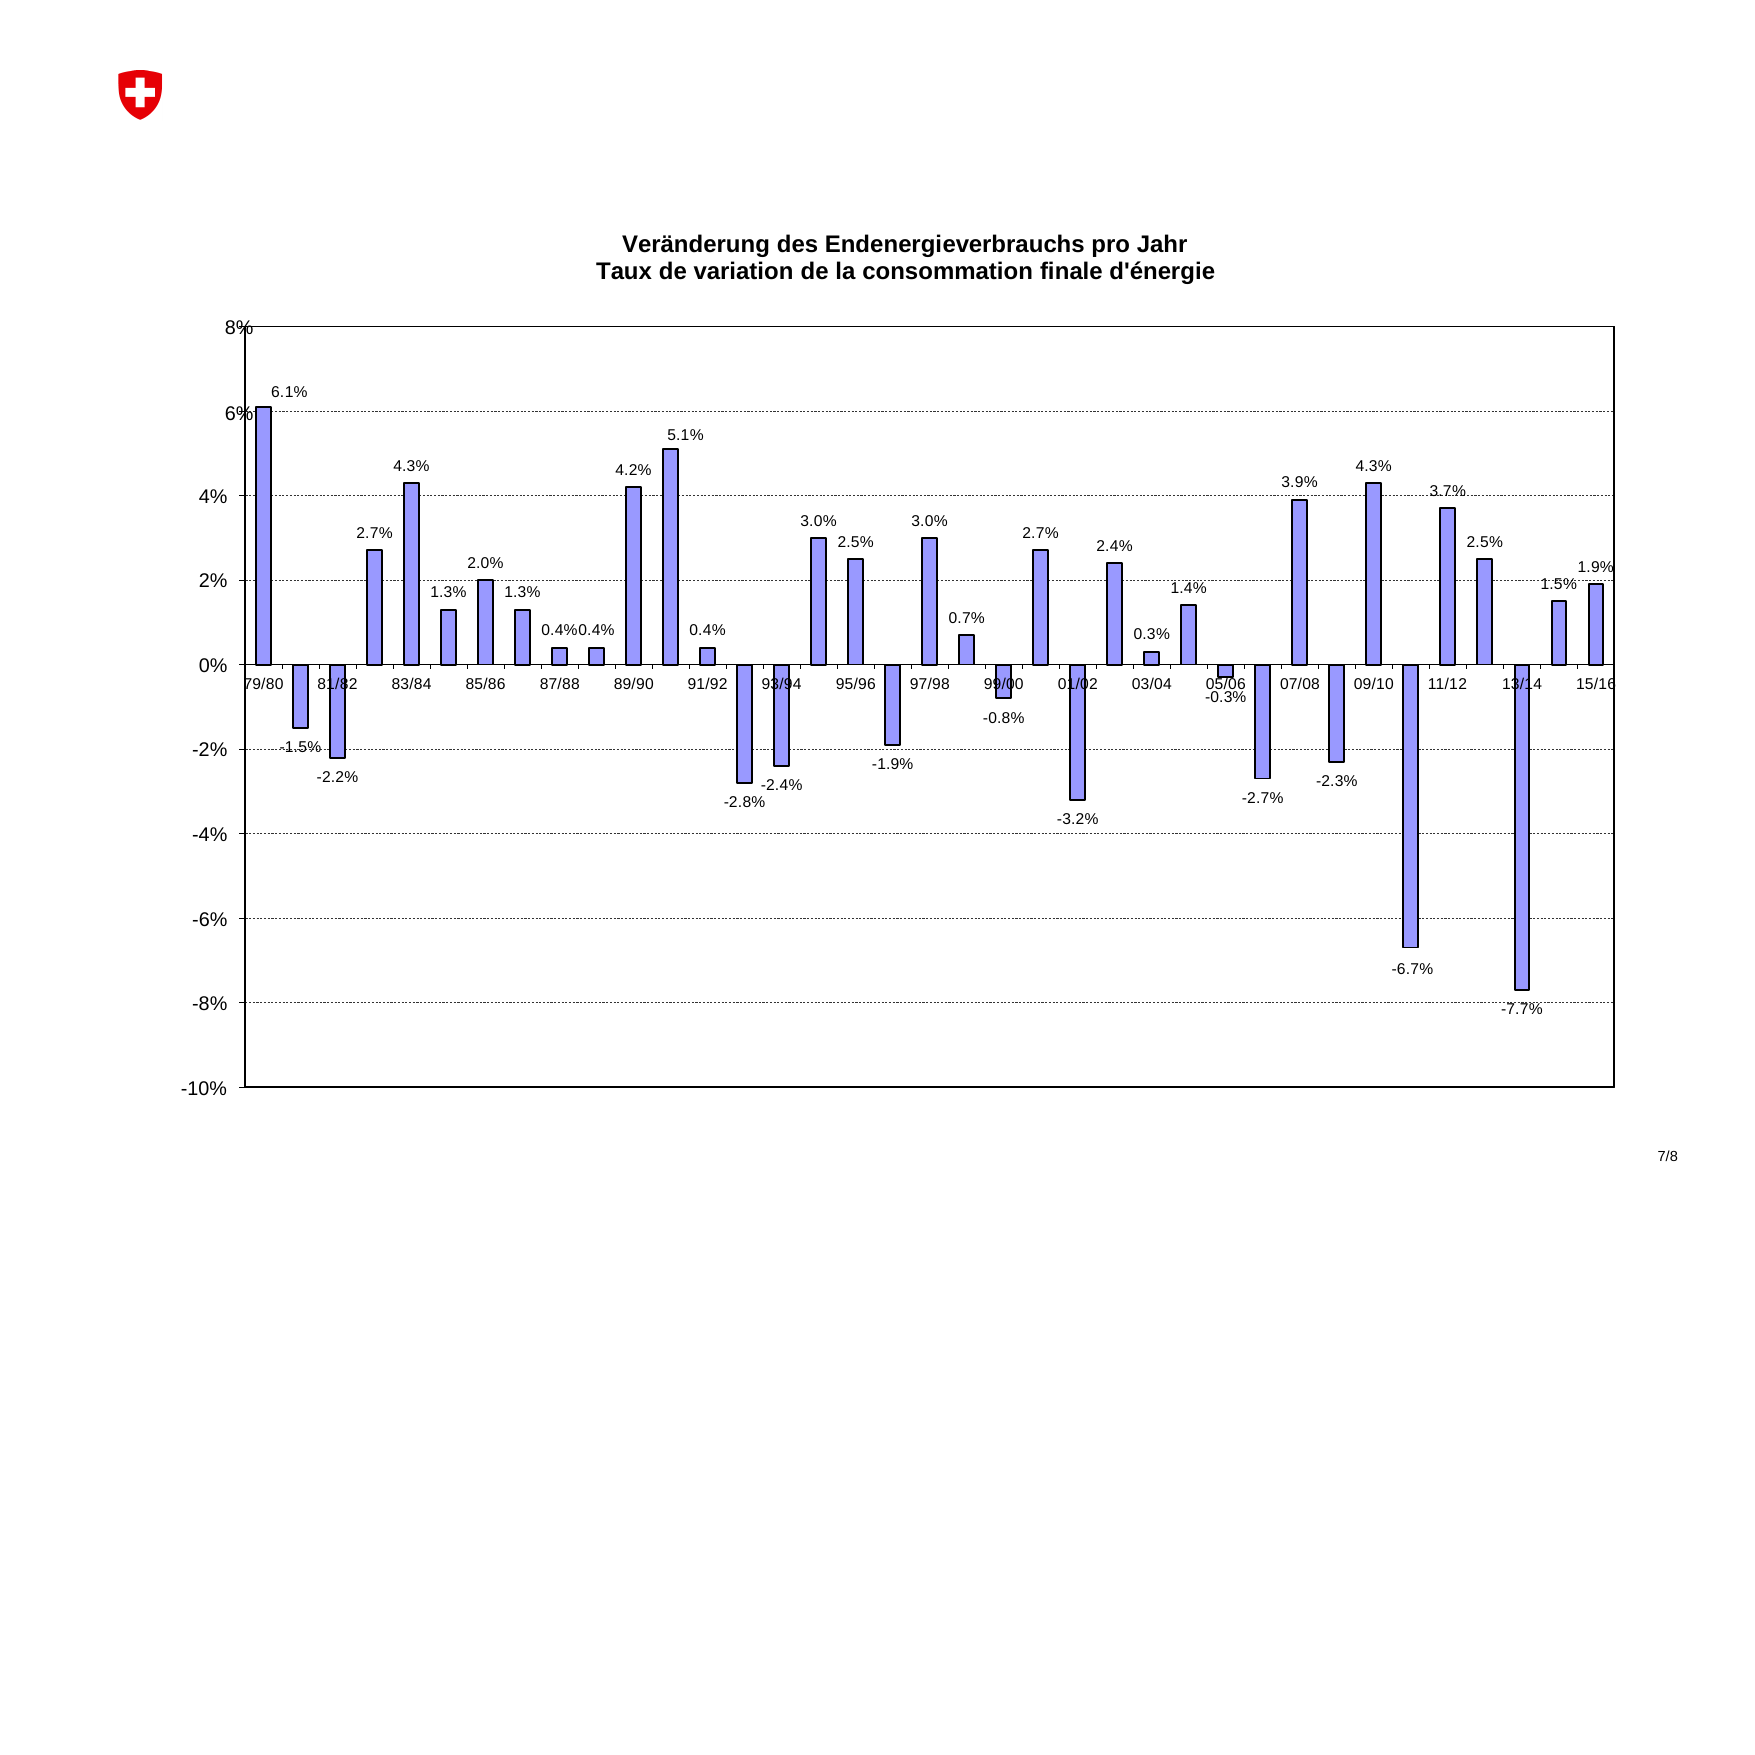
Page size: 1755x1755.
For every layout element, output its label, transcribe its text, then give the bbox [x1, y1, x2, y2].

text_box -0.8% [980, 707, 1028, 727]
text_box [1366, 482, 1382, 664]
text_box [1070, 665, 1086, 673]
text_box Veränderung des Endenergieverbrauchs pro Jahr Taux de variation de la consommation finale d'énergie 8% 6.1% 6% 5.1% [196, 229, 1219, 444]
text_box 3.9% [1279, 472, 1321, 492]
text_box [330, 665, 346, 673]
text_box 93/94 [759, 673, 805, 693]
text_box 11/12 [1425, 673, 1471, 693]
text_box 0.3% [1131, 624, 1173, 644]
text_box 1.5% [1538, 573, 1580, 593]
text_box 07/08 [1277, 673, 1323, 693]
text_box 91/92 [685, 673, 731, 693]
text_box 1.4% [1168, 577, 1210, 597]
text_box 01/02 [1055, 673, 1101, 693]
text_box [1440, 508, 1456, 664]
text_box 81/82 [315, 673, 361, 693]
text_box [1292, 499, 1308, 664]
text_box -2.4% [758, 775, 806, 794]
text_box 13/14 [1499, 673, 1545, 693]
text_box -2.2% [314, 766, 361, 786]
text_box -2.7% [1239, 787, 1287, 807]
text_box -4% [189, 821, 230, 846]
text_box 0.7% [946, 607, 988, 627]
text_box [1514, 693, 1530, 990]
text_box [922, 537, 938, 664]
text_box [1588, 584, 1604, 664]
text_box [700, 647, 716, 664]
picture [118, 70, 163, 121]
text_box [515, 609, 531, 664]
text_box -0.3% [1202, 686, 1250, 706]
text_box -1.5% [277, 737, 324, 756]
text_box 99/00 [981, 673, 1027, 693]
text_box [774, 693, 790, 766]
text_box [246, 665, 1615, 1088]
text_box 4.3% [391, 455, 433, 475]
text_box 2.4% [1094, 535, 1136, 555]
text_box 87/88 [537, 673, 583, 693]
text_box [552, 647, 568, 664]
text_box 7/8 [1653, 1147, 1680, 1182]
text_box [441, 609, 457, 664]
text_box [1514, 665, 1530, 673]
text_box [1181, 605, 1197, 664]
text_box -1.9% [869, 754, 917, 773]
text_box [1070, 693, 1086, 800]
text_box 0.4%0.4% [539, 620, 618, 639]
text_box [737, 665, 753, 783]
text_box -2.8% [721, 792, 769, 811]
text_box 15/16 [1573, 673, 1619, 693]
text_box 2.7% [1020, 522, 1062, 542]
text_box [1033, 550, 1049, 664]
text_box [404, 482, 420, 664]
text_box 85/86 [463, 673, 509, 693]
text_box -6% -6.7% [189, 906, 1435, 978]
text_box 83/84 [389, 673, 435, 693]
text_box 2.0% [465, 552, 507, 572]
text_box [774, 665, 790, 673]
text_box [1403, 665, 1419, 906]
text_box 79/80 [241, 673, 287, 693]
text_box [589, 647, 605, 664]
text_box -3.2% [1054, 808, 1102, 828]
text_box 4.2% [613, 459, 655, 479]
text_box [996, 693, 1012, 699]
text_box 1.9% [1575, 556, 1617, 576]
text_box 97/98 [907, 673, 953, 693]
text_box 95/96 [833, 673, 879, 693]
text_box [1255, 665, 1271, 779]
text_box [1144, 651, 1160, 664]
text_box [293, 665, 309, 728]
text_box [996, 665, 1012, 673]
text_box 1.3% [428, 582, 470, 602]
text_box [1329, 665, 1345, 762]
text_box -2% [189, 737, 230, 761]
text_box 3.0% [909, 510, 951, 530]
text_box [626, 487, 642, 664]
text_box [1218, 665, 1234, 673]
text_box [811, 537, 827, 664]
text_box [663, 448, 679, 664]
text_box [367, 550, 383, 664]
text_box 4.3% [1353, 455, 1395, 475]
text_box [272, 326, 1615, 664]
text_box [256, 444, 272, 664]
text_box 09/10 [1351, 673, 1397, 693]
text_box [1107, 563, 1123, 664]
text_box [848, 558, 864, 664]
text_box -8% [189, 990, 230, 1015]
text_box [885, 665, 901, 745]
text_box 89/90 [611, 673, 657, 693]
text_box [330, 693, 346, 758]
text_box 3.7% [1427, 480, 1469, 500]
text_box 3.0% [798, 510, 840, 530]
text_box 0% [196, 652, 230, 677]
text_box -2.3% [1313, 770, 1361, 790]
text_box [1551, 601, 1567, 664]
text_box 2% [196, 568, 230, 592]
text_box 1.3% [502, 582, 544, 602]
text_box [959, 634, 975, 664]
text_box -7.7% [1498, 999, 1546, 1018]
text_box 05/06 [1203, 673, 1249, 693]
text_box 03/04 [1129, 673, 1175, 693]
text_box -10% [178, 1075, 230, 1100]
text_box [1477, 558, 1493, 664]
text_box 4% [196, 483, 230, 508]
text_box 2.5% [1464, 531, 1506, 551]
text_box 0.4% [687, 620, 729, 639]
text_box 2.5% [835, 531, 877, 551]
text_box [246, 444, 256, 664]
text_box [478, 580, 494, 664]
text_box 2.7% [354, 522, 396, 542]
